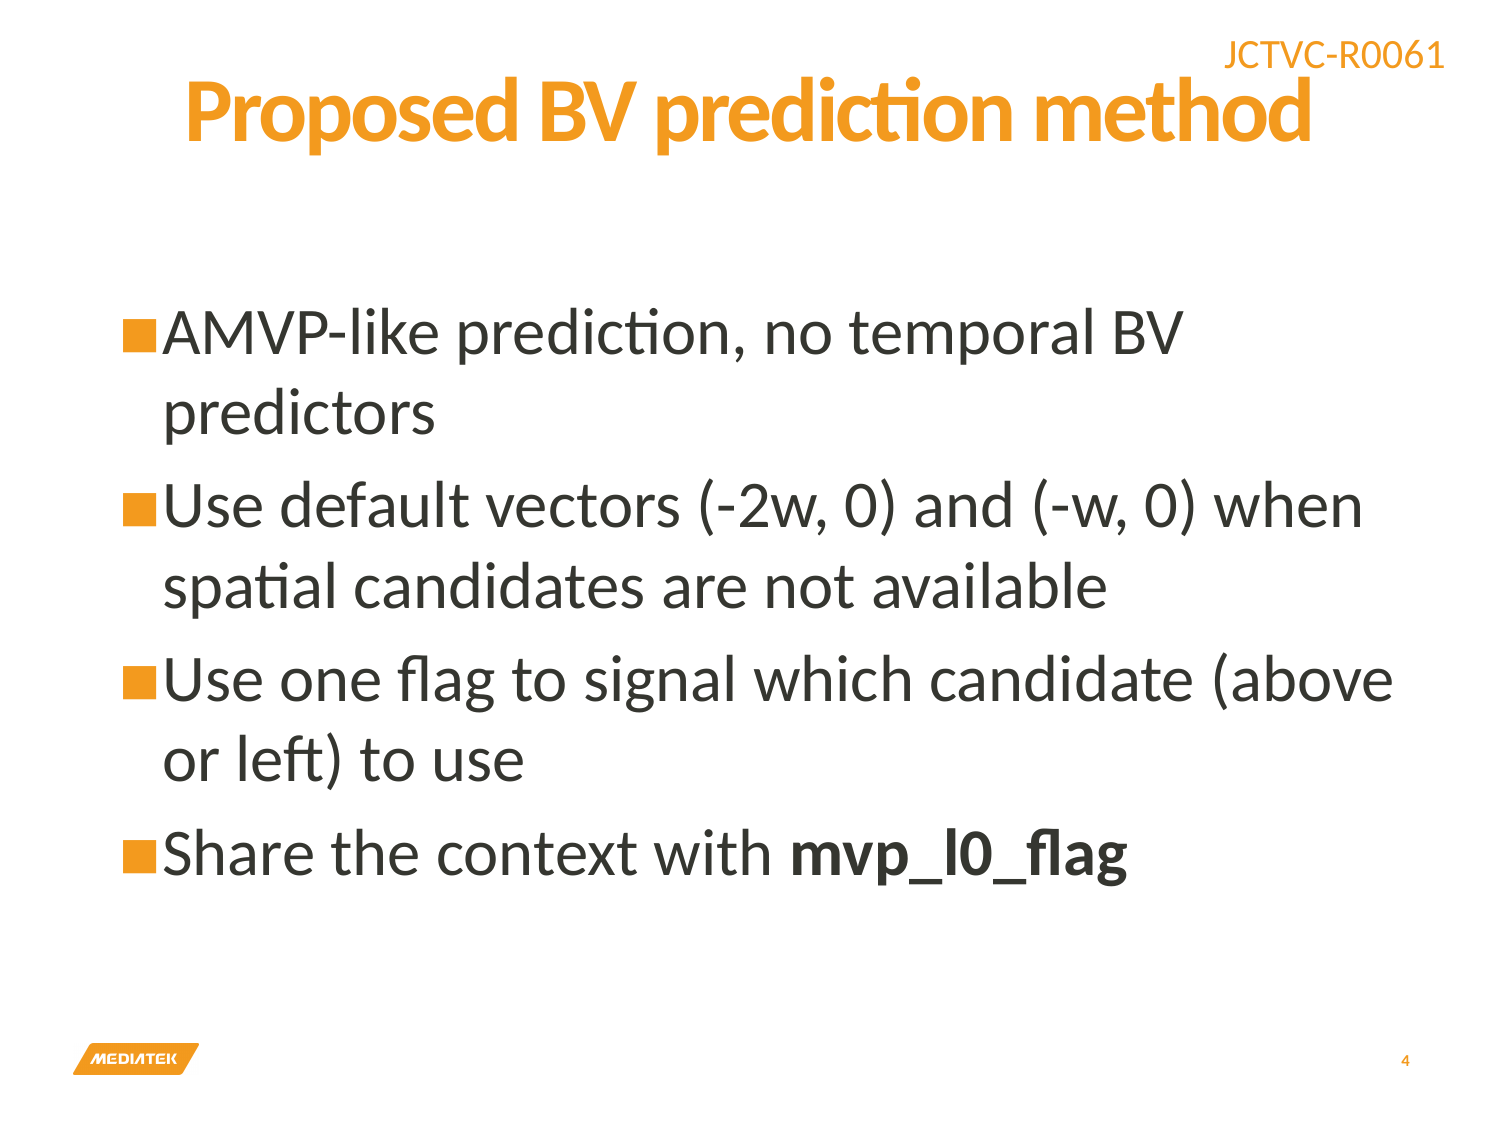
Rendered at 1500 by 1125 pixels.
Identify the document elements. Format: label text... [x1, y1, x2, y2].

slide_number 4 [1251, 1029, 1425, 1090]
picture [73, 1043, 199, 1075]
list AMVP-like prediction, no temporal BV predictors Use default vectors (-2w, 0) and (-w, 0) when spatial candidates are not available Use one flag to signal which candidate (above or left) to use Share the context with mvp_l0_flag [102, 256, 1424, 968]
title Proposed BV prediction method [75, 70, 1425, 257]
